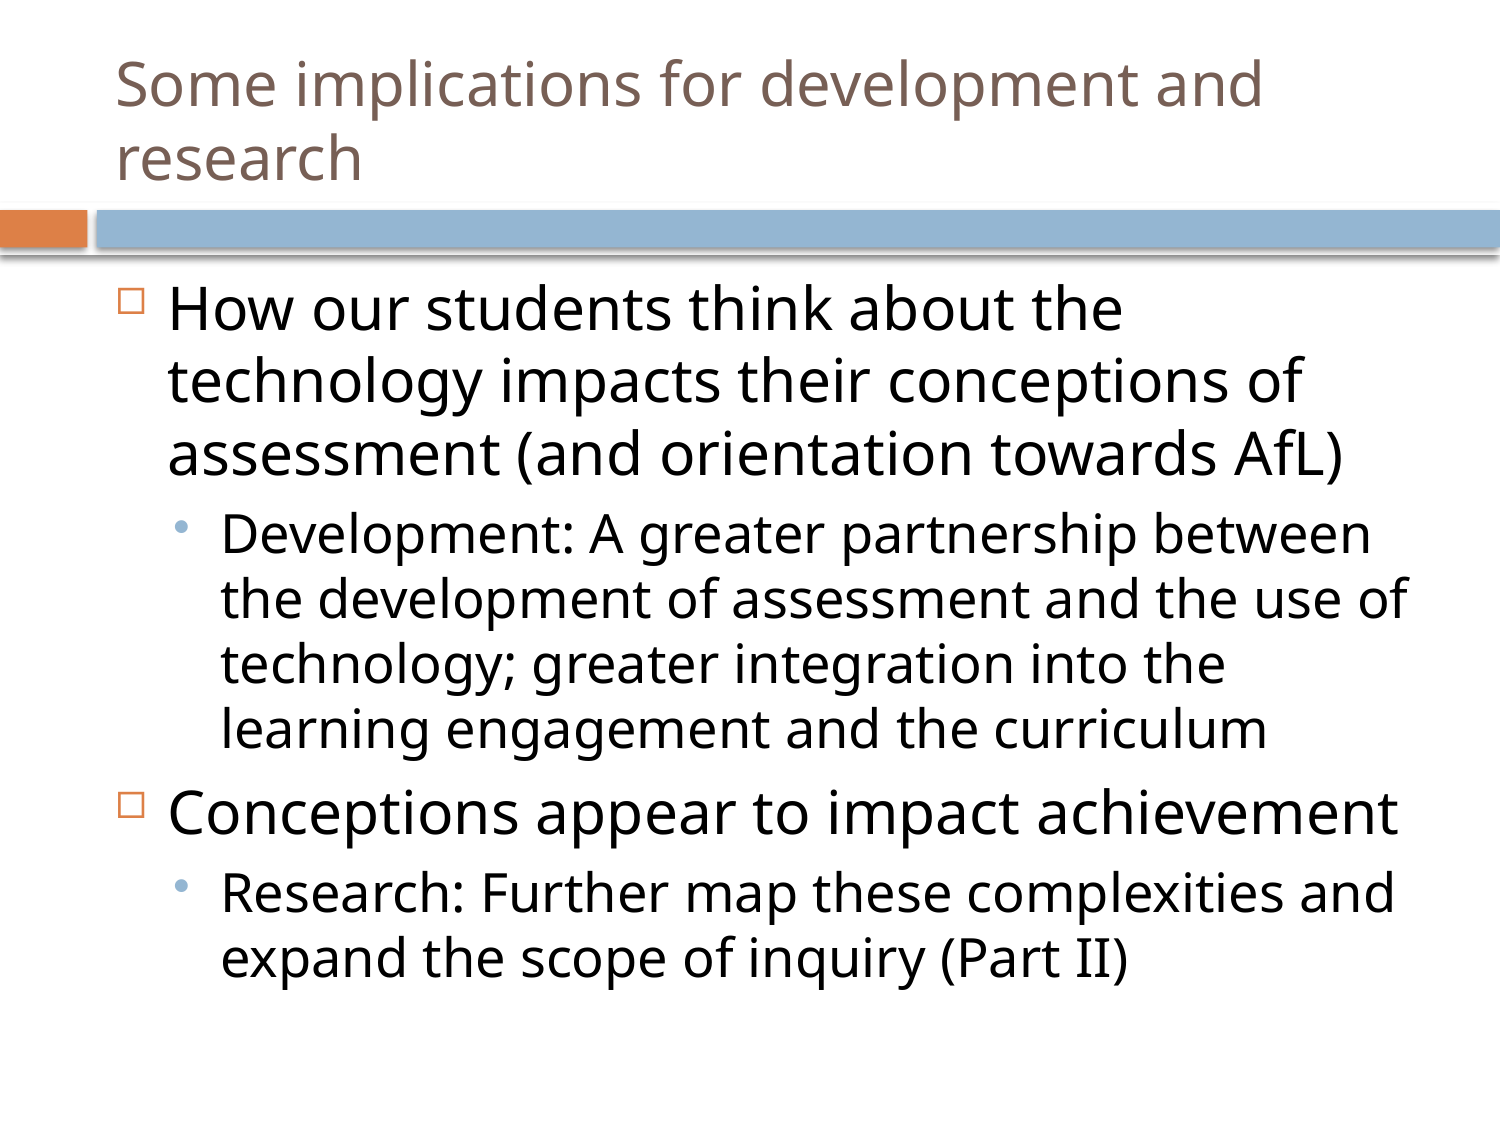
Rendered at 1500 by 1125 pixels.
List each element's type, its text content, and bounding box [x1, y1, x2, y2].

list How our students think about the technology impacts their conceptions of assessment (and orientation towards AfL) Development: A greater partnership between the development of assessment and the use of technology; greater integration into the learning engagement and the curriculum Conceptions appear to impact achievement Research: Further map these complexities and expand the scope of inquiry (Part II) [100, 262, 1438, 1000]
title Some implications for development and research [100, 37, 1438, 200]
